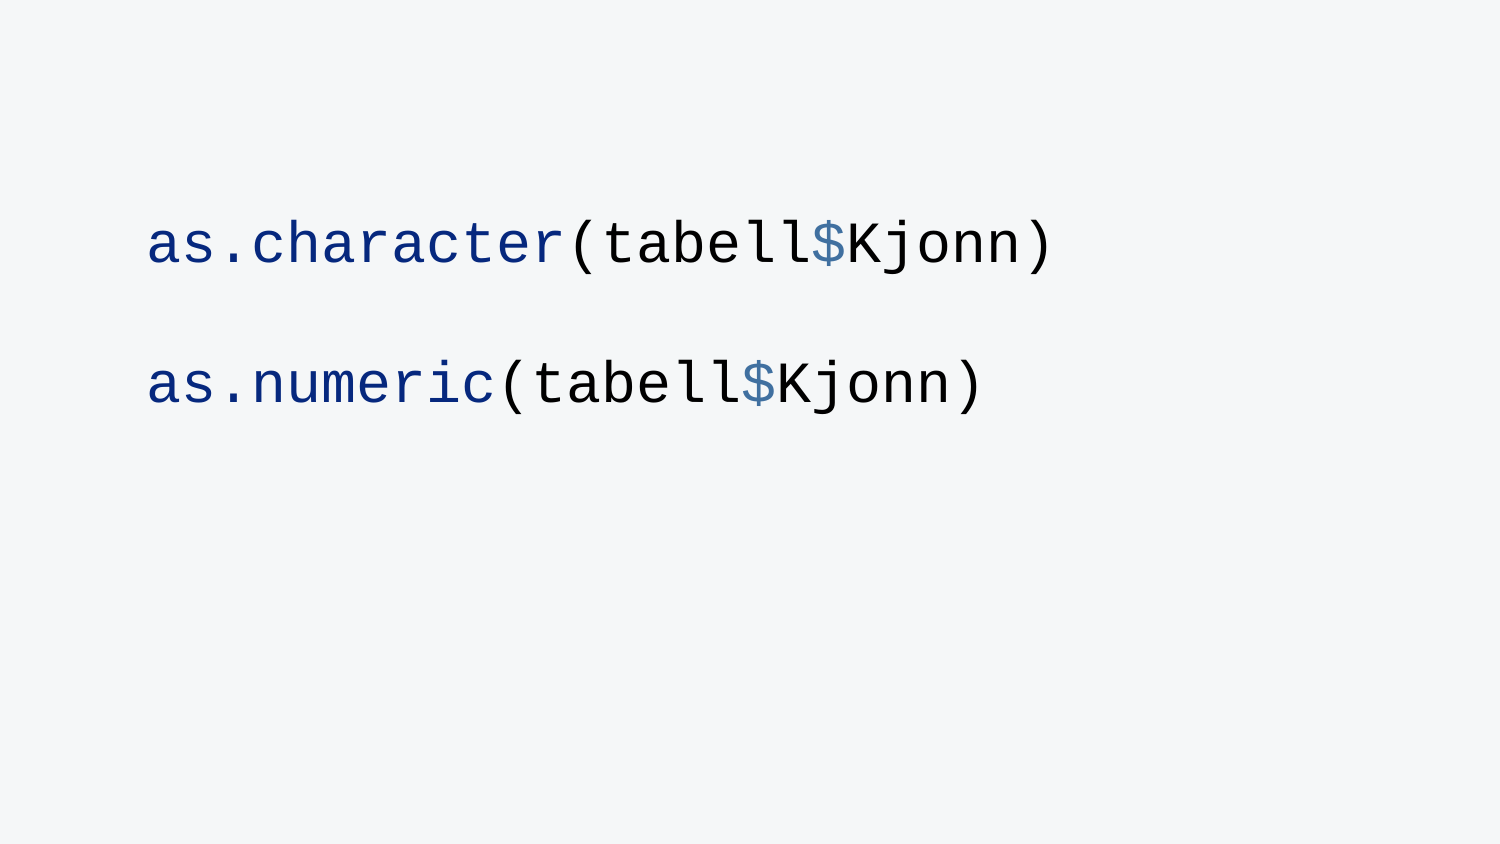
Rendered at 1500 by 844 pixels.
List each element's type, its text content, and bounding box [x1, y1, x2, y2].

list as.character(tabell$Kjonn) as.numeric(tabell$Kjonn) [75, 196, 1425, 754]
